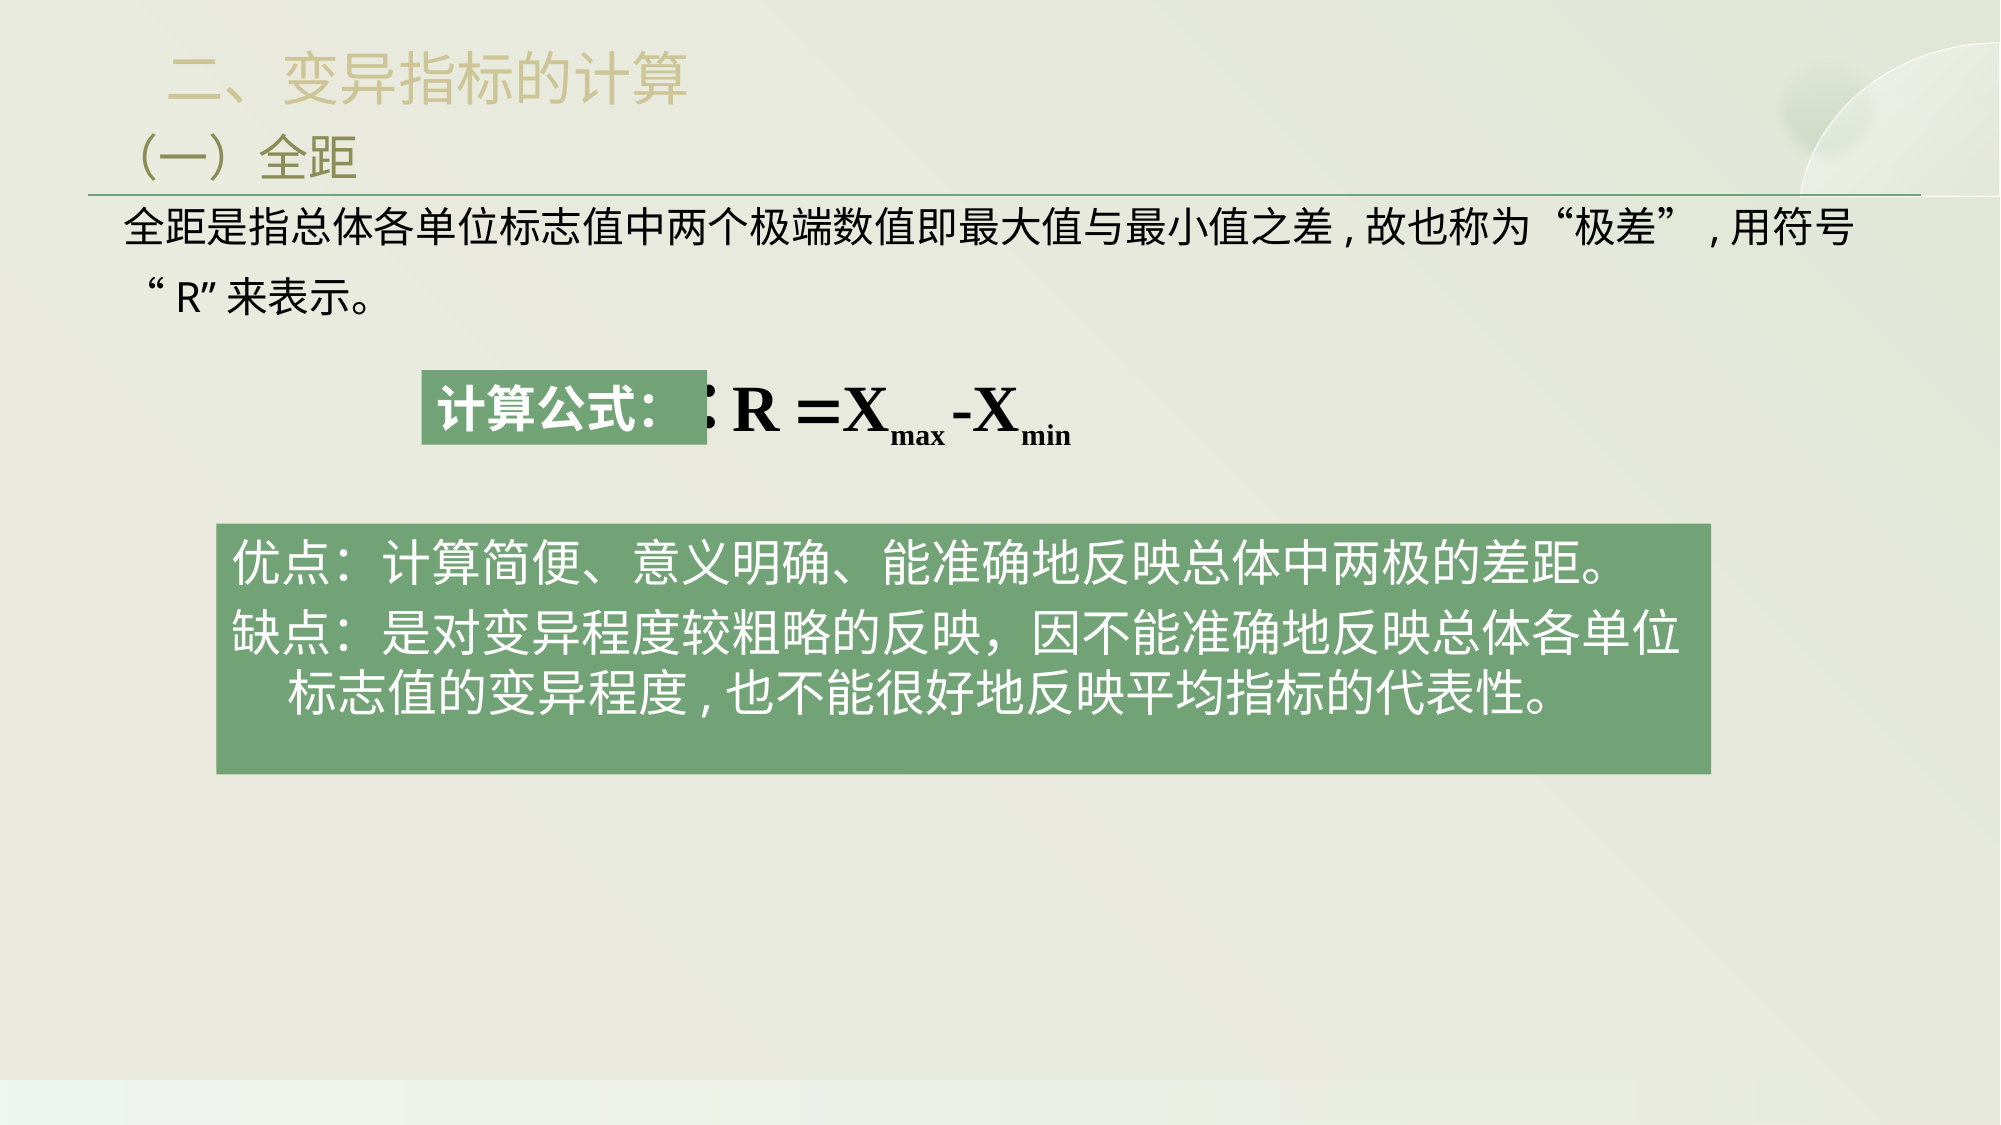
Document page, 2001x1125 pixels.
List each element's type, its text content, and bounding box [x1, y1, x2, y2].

text_box （一）全距 [108, 114, 1892, 173]
text_box 全距是指总体各单位标志值中两个极端数值即最大值与最小值之差,故也称为“极差”,用符号“R”来表示。 [108, 173, 1940, 329]
text_box 计算公式： [421, 370, 607, 445]
text_box 二、变异指标的计算 [165, 34, 1920, 106]
text_box 优点：计算简便、意义明确、能准确地反映总体中两极的差距。 缺点：是对变异程度较粗略的反映，因不能准确地反映总体各单位标志值的变异程度,也不能很好地反映平均指标的代表性。 [216, 523, 1712, 775]
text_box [607, 370, 1081, 460]
